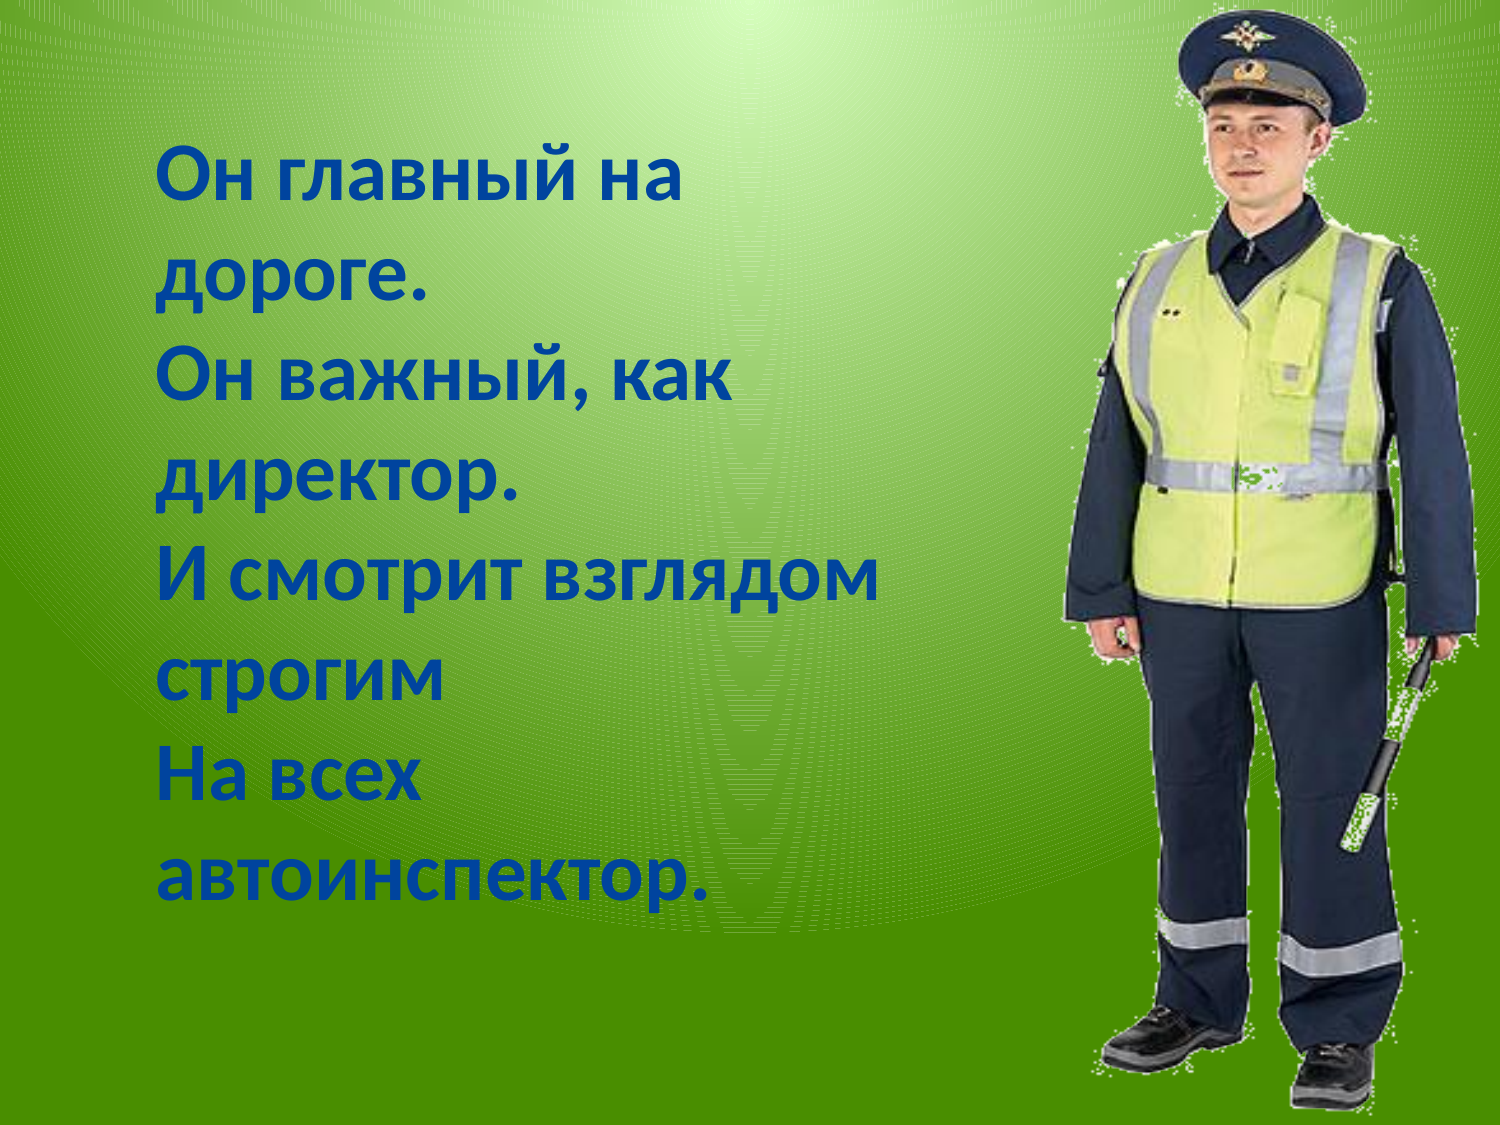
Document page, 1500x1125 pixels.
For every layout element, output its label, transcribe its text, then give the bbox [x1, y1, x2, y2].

picture [1031, 0, 1500, 1125]
text_box Он главный на дороге. Он важный, как директор. И смотрит взглядом строгим На всех автоинспектор. [140, 109, 938, 925]
